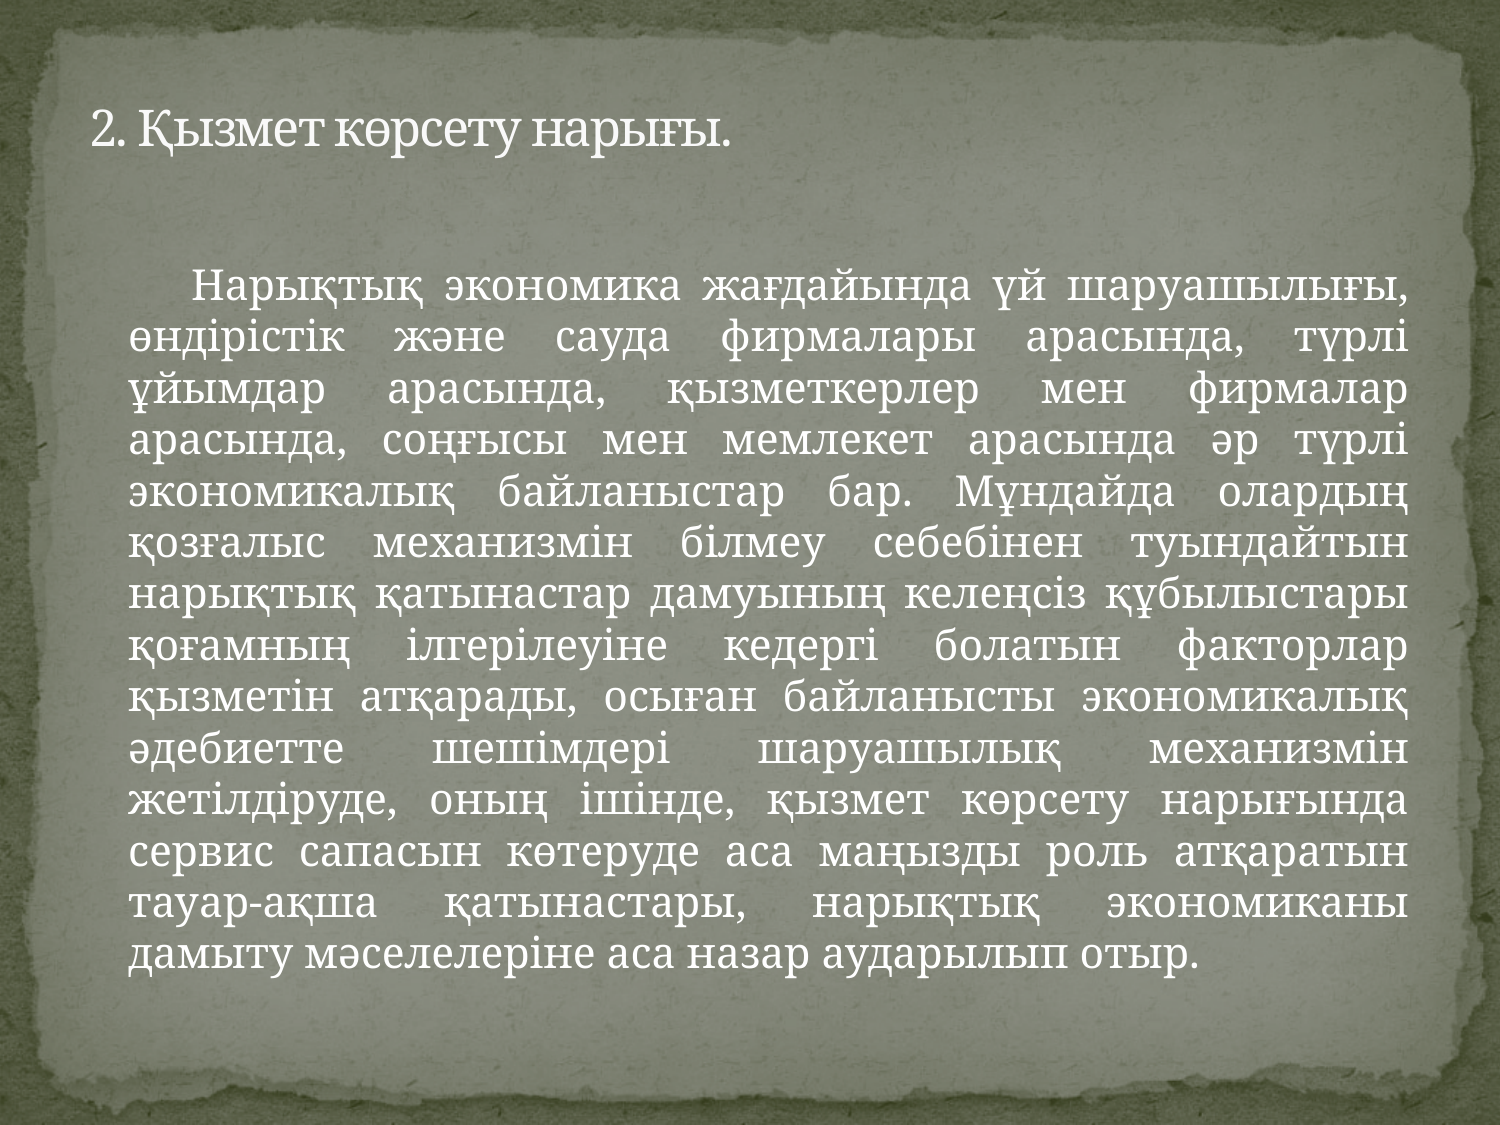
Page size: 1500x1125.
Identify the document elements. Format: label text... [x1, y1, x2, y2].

list Нарықтық экономика жағдайында үй шаруашылығы, өндірістік және сауда фирмалары арасында, түрлі ұйымдар арасында, қызметкерлер мен фирмалар арасында, соңғысы мен мемлекет арасында әр түрлі экономикалық байланыстар бар. Мұндайда олардың қозғалыс механизмін білмеу себебінен туындайтын нарықтық қатынастар дамуының келеңсіз құбылыстары қоғамның ілгерілеуіне кедергі болатын факторлар қызметін атқарады, осыған байланысты экономикалық әдебиетте шешімдері шаруашылық механизмін жетілдіруде, оның ішінде, қызмет көрсету нарығында сервис сапасын көтеруде аса маңызды роль атқаратын тауар-ақша қатынастары, нарықтық экономиканы дамыту мәселелеріне аса назар аударылып отыр. [75, 249, 1425, 1000]
title 2. Қызмет көрсету нарығы. [74, 24, 1425, 225]
